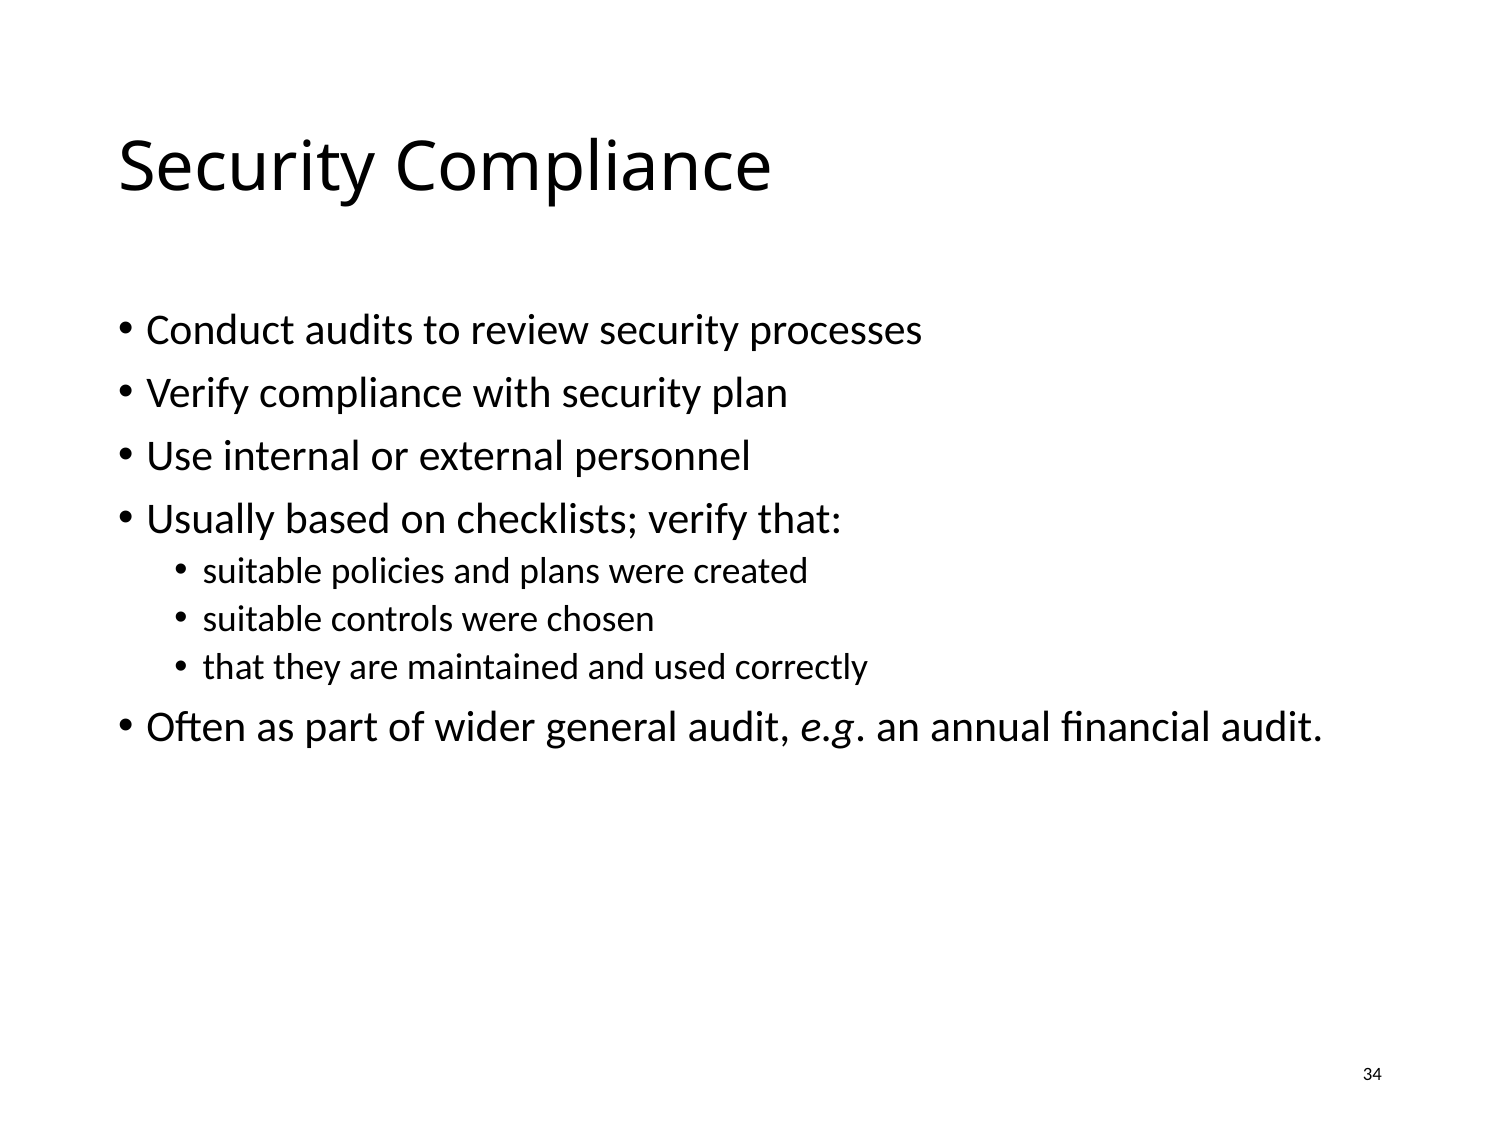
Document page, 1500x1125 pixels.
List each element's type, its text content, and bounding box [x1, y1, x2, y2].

title Security Compliance [103, 59, 1397, 278]
slide_number 34 [1059, 1042, 1397, 1103]
list Conduct audits to review security processes Verify compliance with security plan Use internal or external personnel Usually based on checklists; verify that: suitable policies and plans were created suitable controls were chosen that they are maintained and used correctly Often as part of wider general audit, e.g. an annual financial audit. [103, 299, 1397, 1014]
